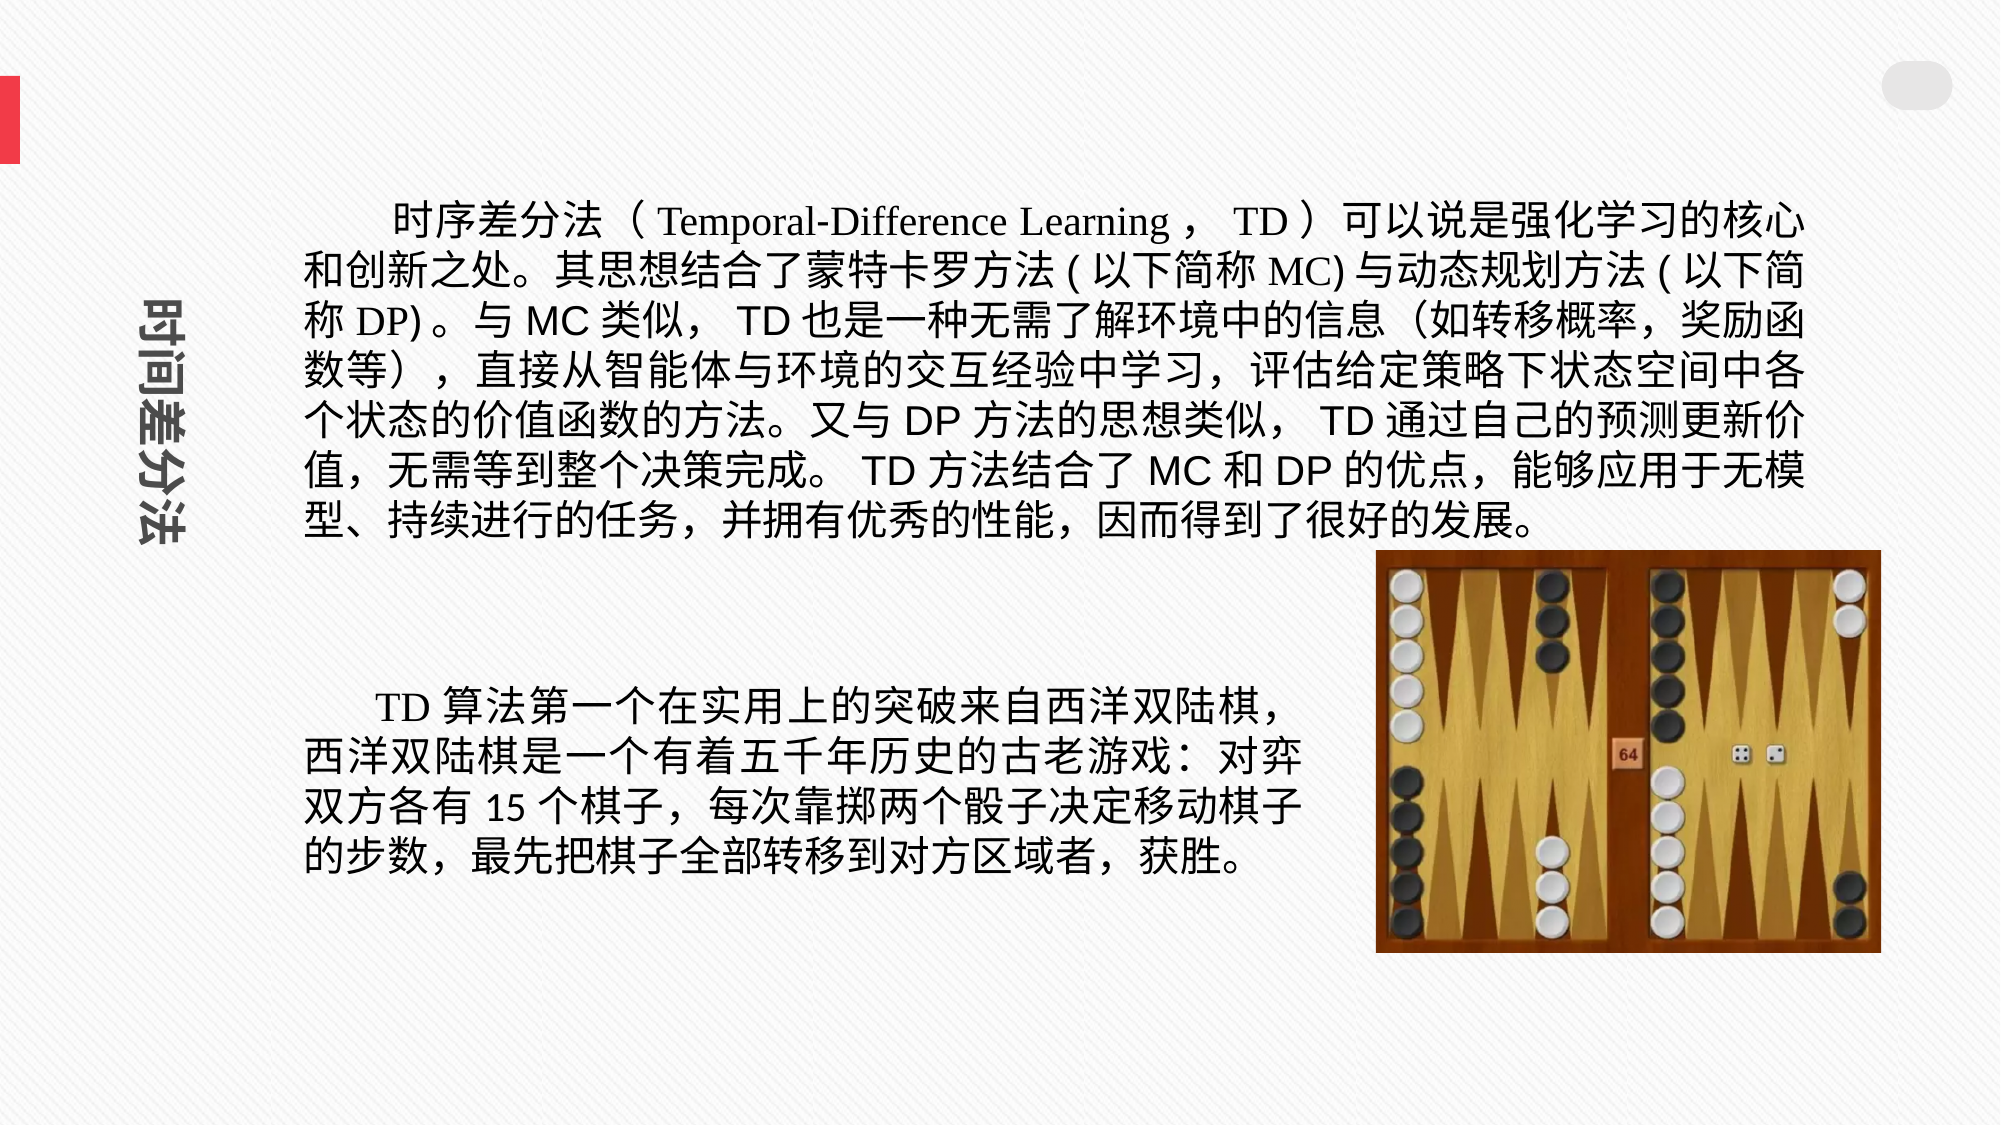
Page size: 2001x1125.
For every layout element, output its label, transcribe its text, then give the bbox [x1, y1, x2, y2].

text_box TD算法第一个在实用上的突破来自西洋双陆棋，西洋双陆棋是一个有着五千年历史的古老游戏：对弈双方各有15个棋子，每次靠掷两个骰子决定移动棋子的步数，最先把棋子全部转移到对方区域者，获胜。 [288, 672, 1318, 888]
text_box 时序差分法（Temporal-Difference Learning，TD）可以说是强化学习的核心和创新之处。其思想结合了蒙特卡罗方法(以下简称MC)与动态规划方法(以下简称DP)。与MC类似，TD也是一种无需了解环境中的信息（如转移概率，奖励函数等），直接从智能体与环境的交互经验中学习，评估给定策略下状态空间中各个状态的价值函数的方法。又与DP方法的思想类似，TD通过自己的预测更新价值，无需等到整个决策完成。TD方法结合了MC和DP的优点，能够应用于无模型、持续进行的任务，并拥有优秀的性能，因而得到了很好的发展。 [288, 186, 1821, 552]
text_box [95, 191, 201, 551]
picture [0, 0, 2001, 1125]
